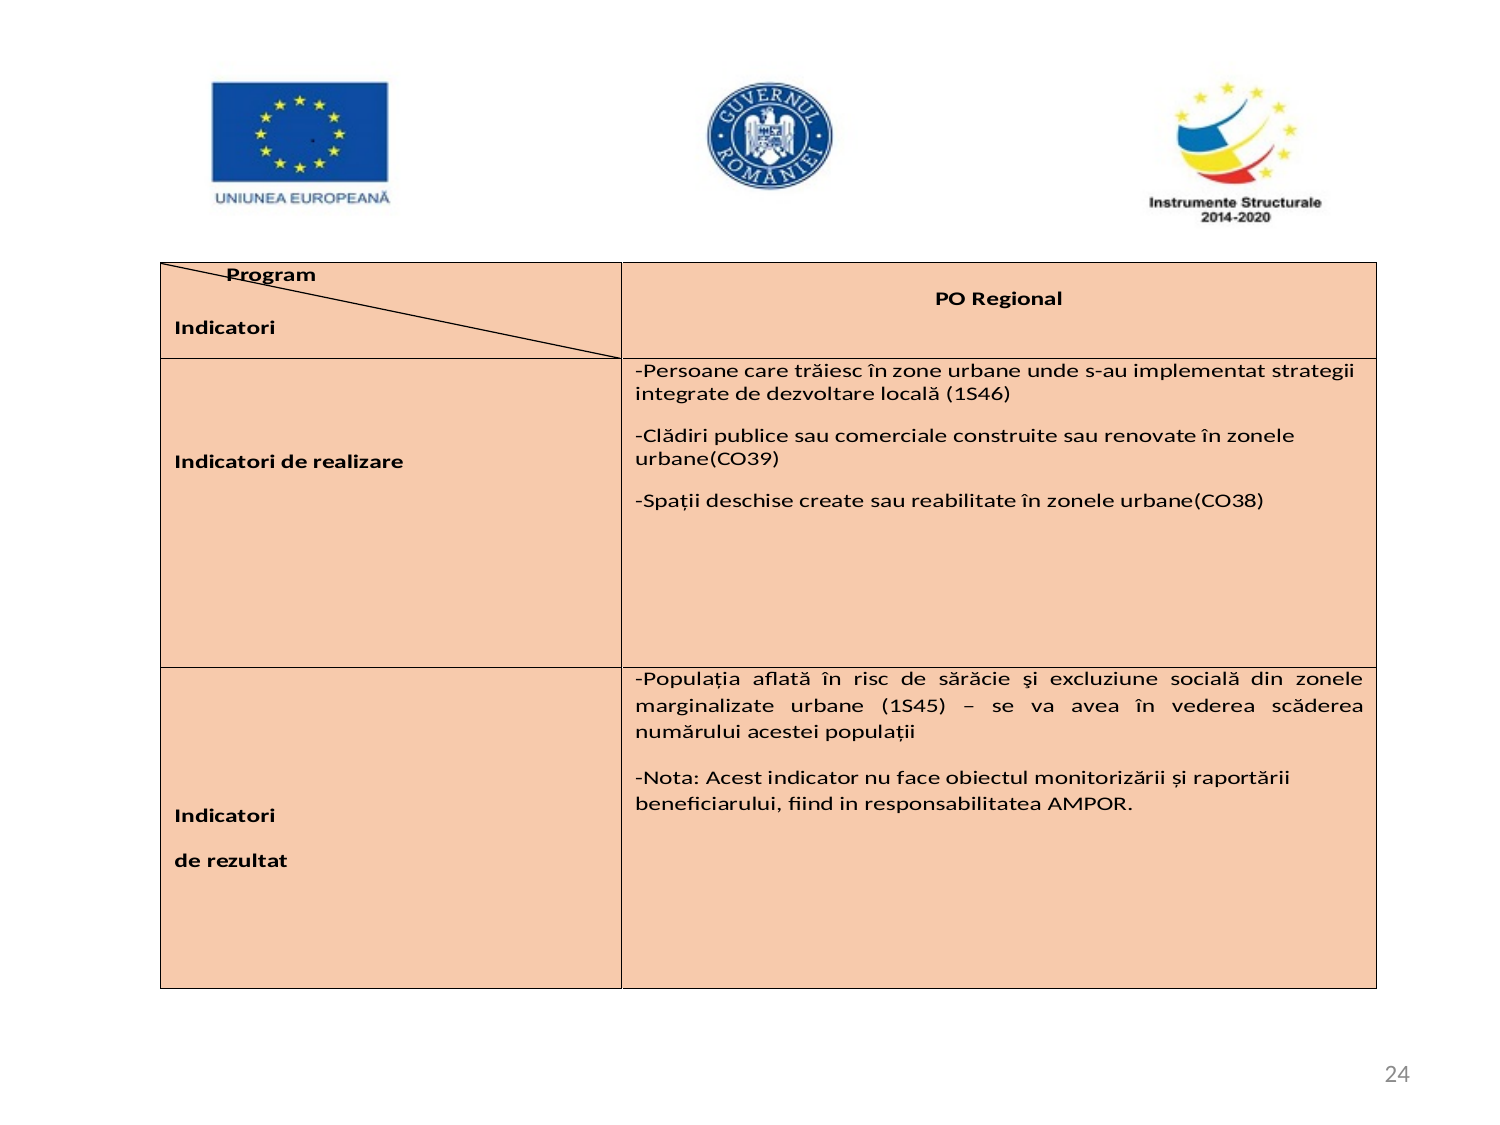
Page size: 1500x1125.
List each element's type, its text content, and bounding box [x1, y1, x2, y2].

slide_number 24 [1074, 1042, 1425, 1103]
picture [75, 37, 1425, 275]
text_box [137, 262, 1401, 1038]
